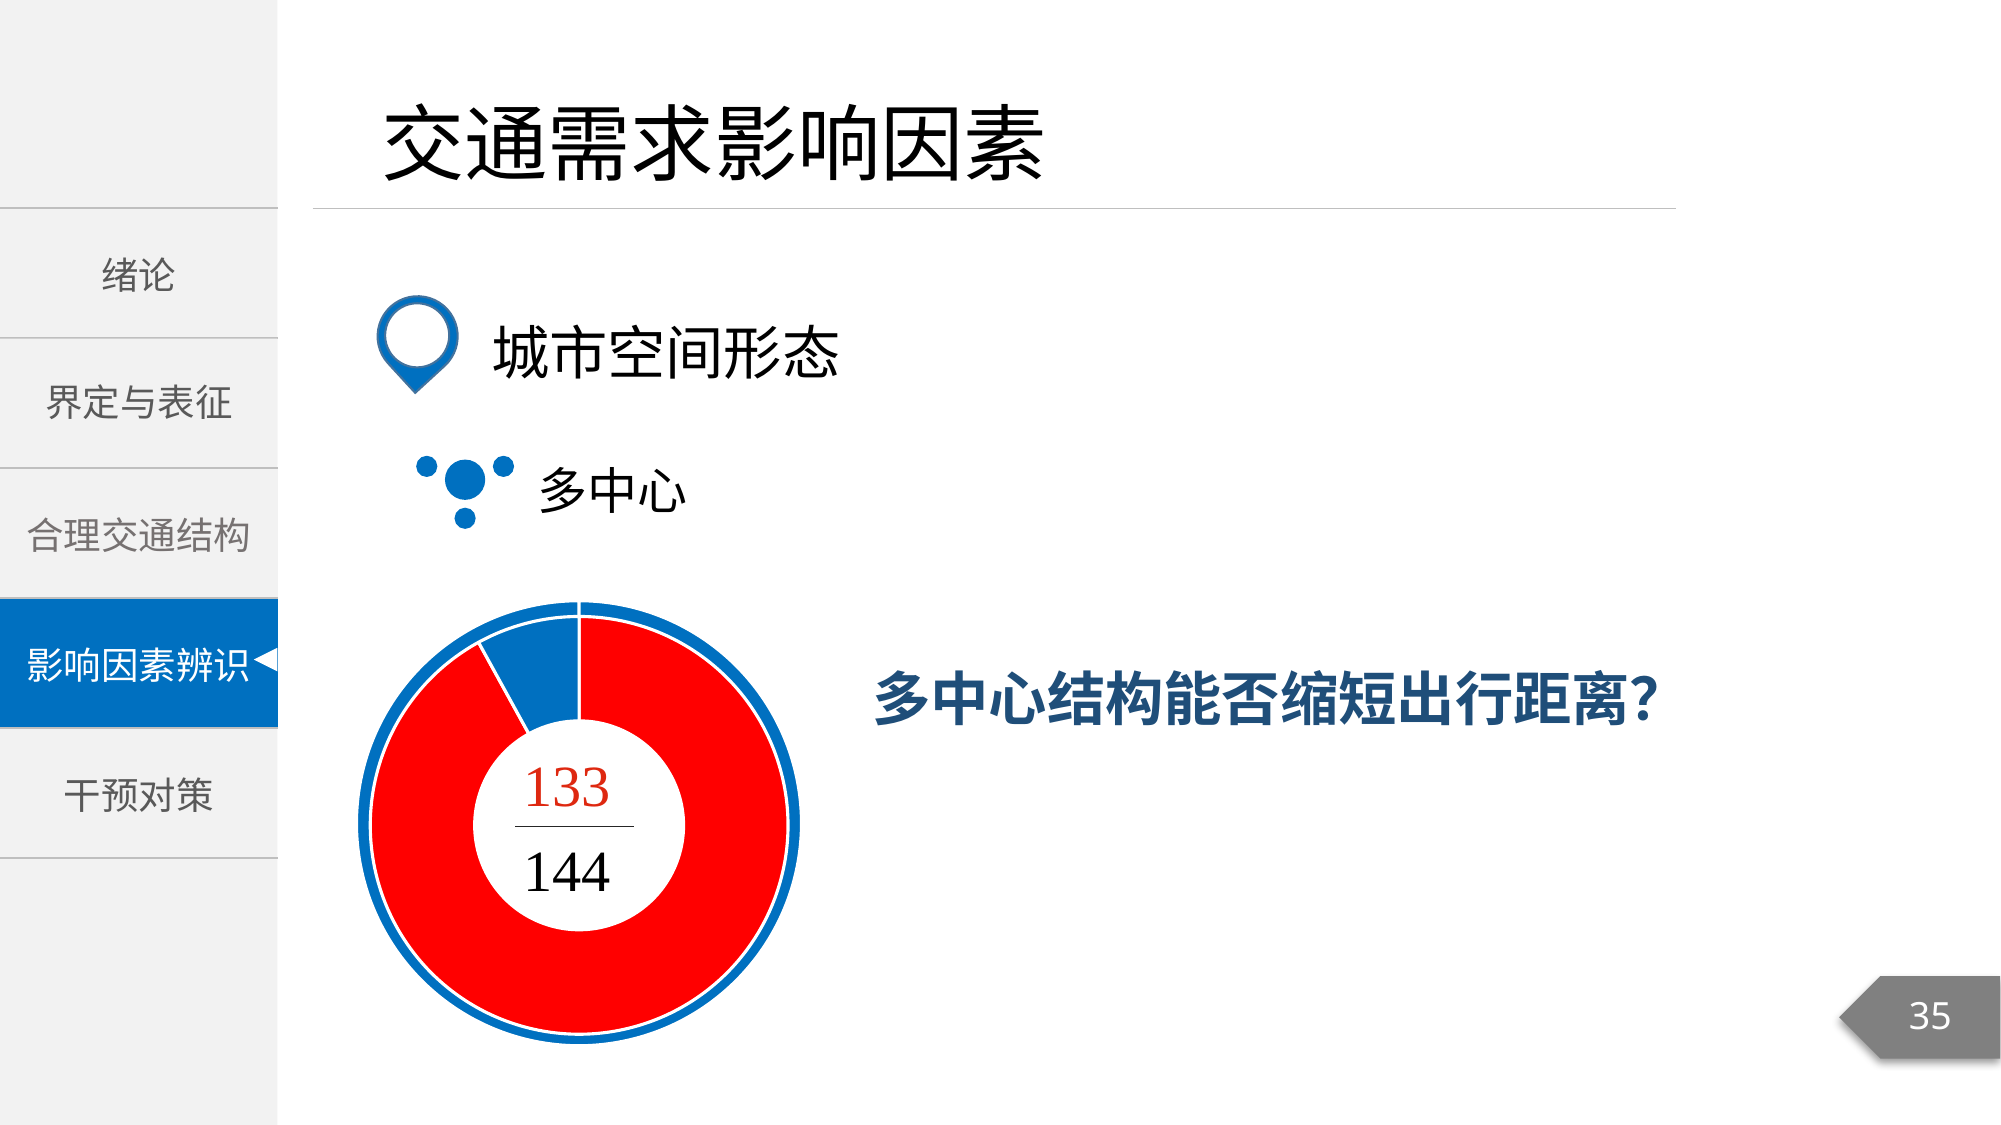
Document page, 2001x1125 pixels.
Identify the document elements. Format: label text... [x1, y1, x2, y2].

chart [157, 583, 1026, 1056]
text_box 多中心结构能否缩短出行距离？ [1026, 654, 1751, 740]
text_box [417, 452, 707, 528]
text_box 城市空间形态 [476, 308, 856, 394]
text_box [377, 296, 458, 377]
